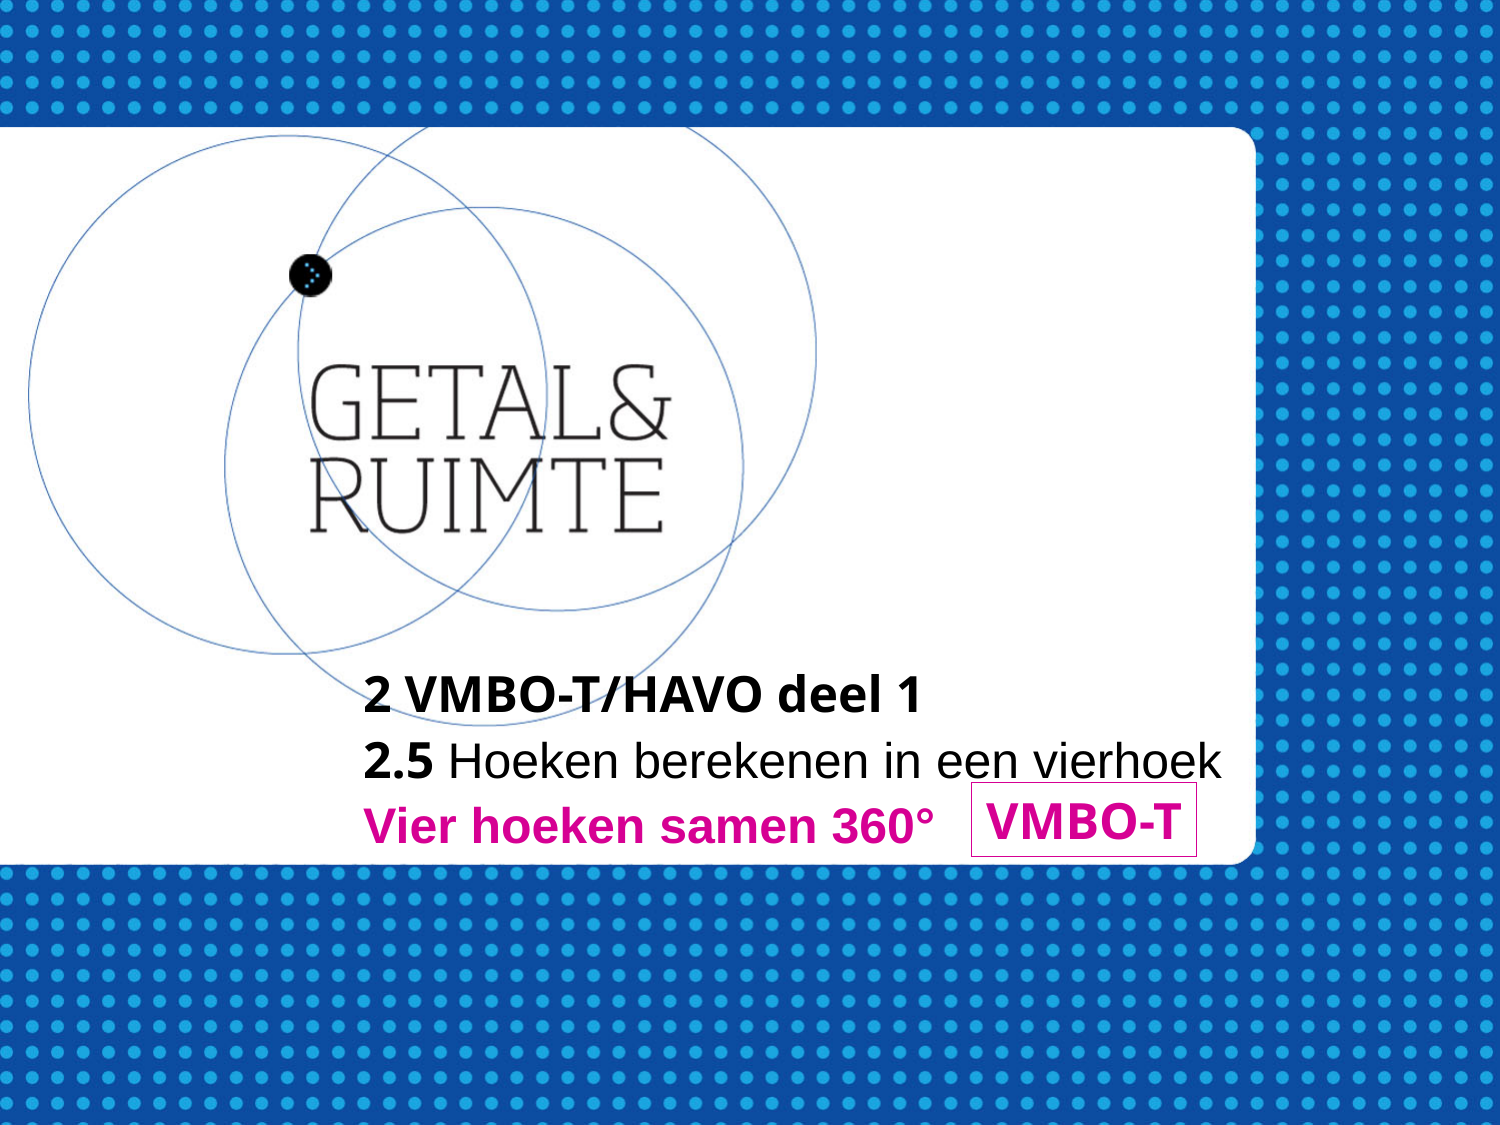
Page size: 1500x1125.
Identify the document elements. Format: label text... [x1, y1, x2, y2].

picture [0, 0, 1500, 1125]
text_box VMBO-T [971, 782, 1197, 857]
text_box 2 VMBO-T/HAVO deel 1 2.5 Hoeken berekenen in een vierhoek Vier hoeken samen 360° [348, 648, 928, 870]
